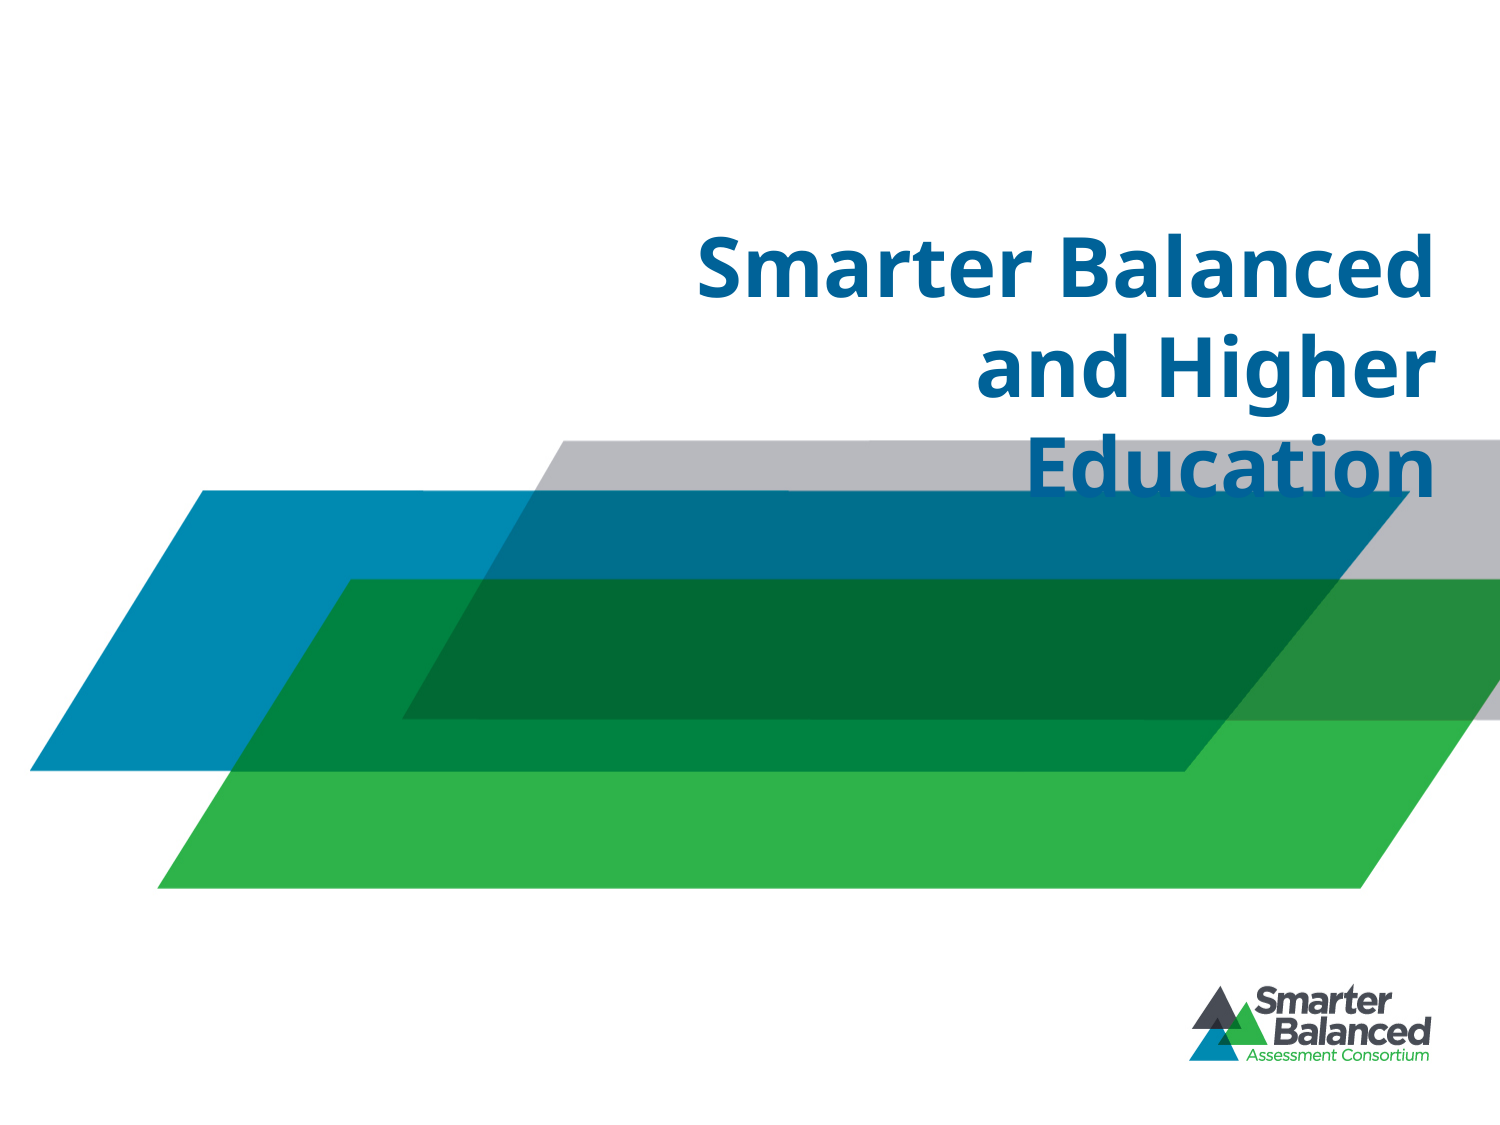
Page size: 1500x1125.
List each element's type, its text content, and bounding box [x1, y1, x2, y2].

picture [0, 0, 1500, 1125]
title Smarter Balanced and Higher Education [661, 206, 1454, 431]
